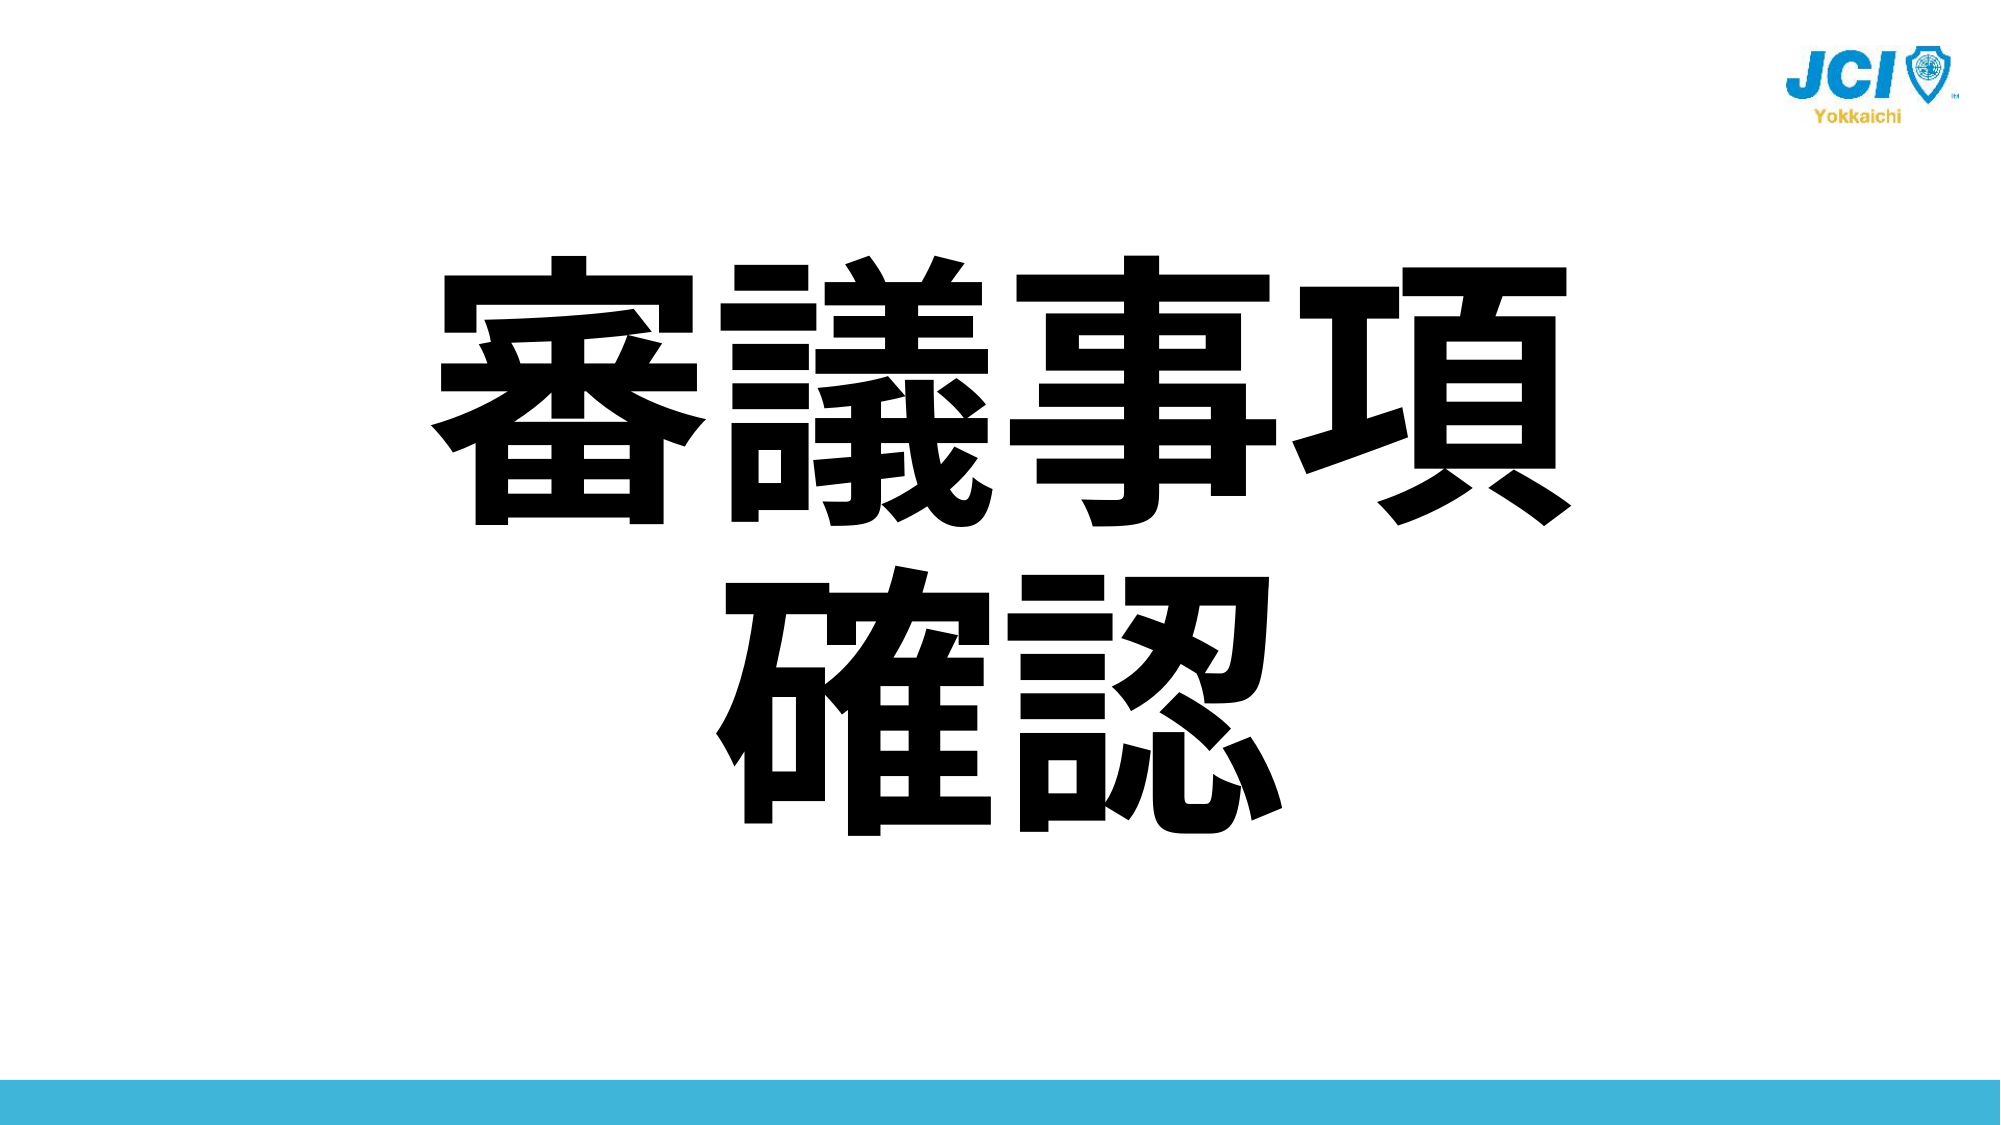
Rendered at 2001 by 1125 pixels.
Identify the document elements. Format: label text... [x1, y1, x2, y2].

text_box 審議事項 確認 [218, 0, 1781, 1125]
picture [1784, 45, 1961, 124]
